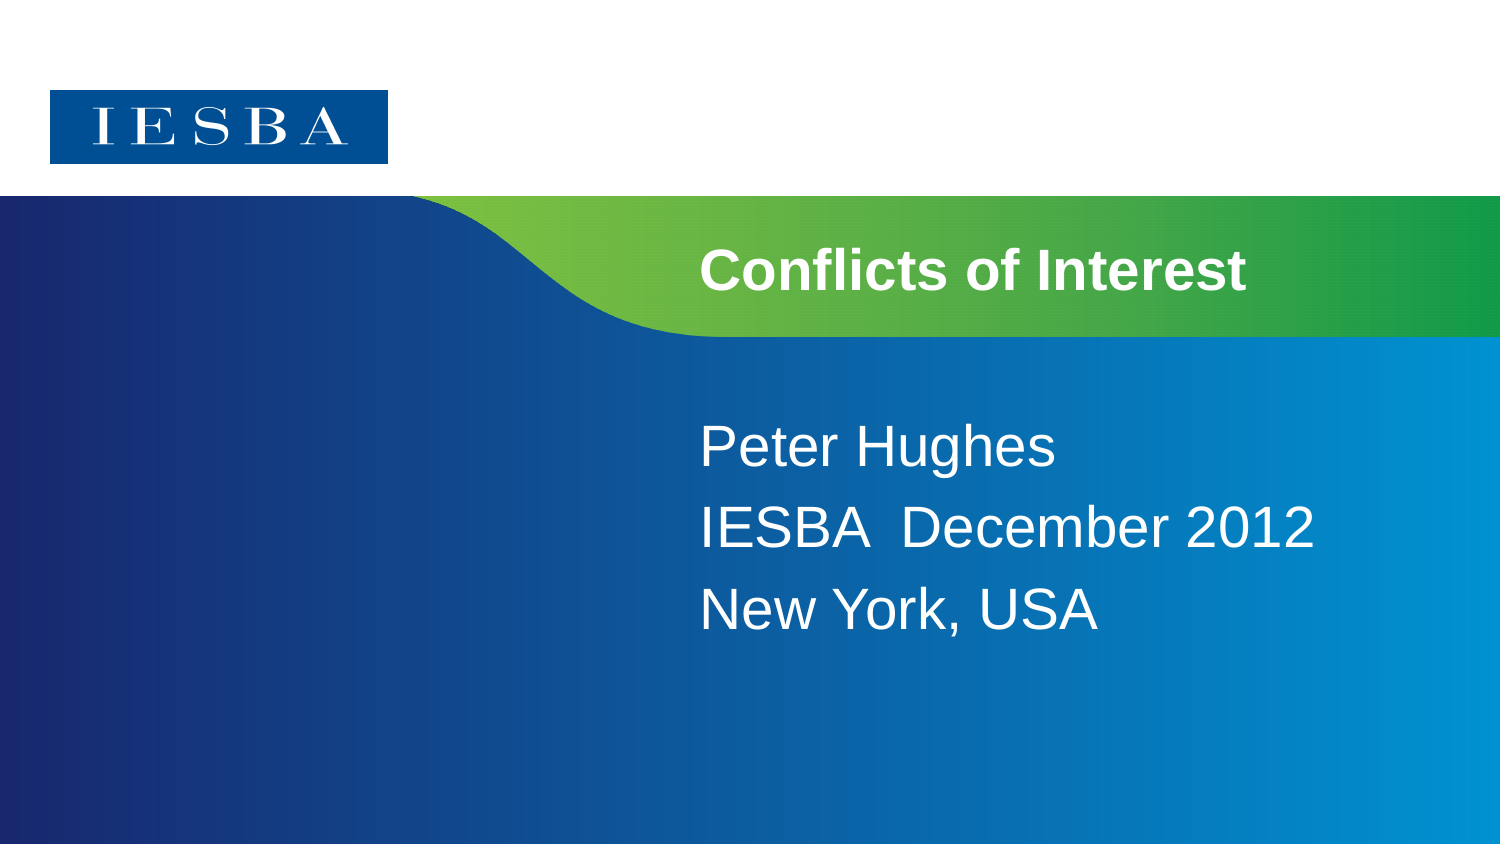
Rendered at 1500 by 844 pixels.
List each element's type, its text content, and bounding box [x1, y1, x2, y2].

picture [50, 90, 388, 164]
picture [412, 196, 1500, 337]
subtitle Peter Hughes IESBA December 2012 New York, USA [699, 407, 1325, 647]
title Conflicts of Interest [699, 206, 1463, 329]
